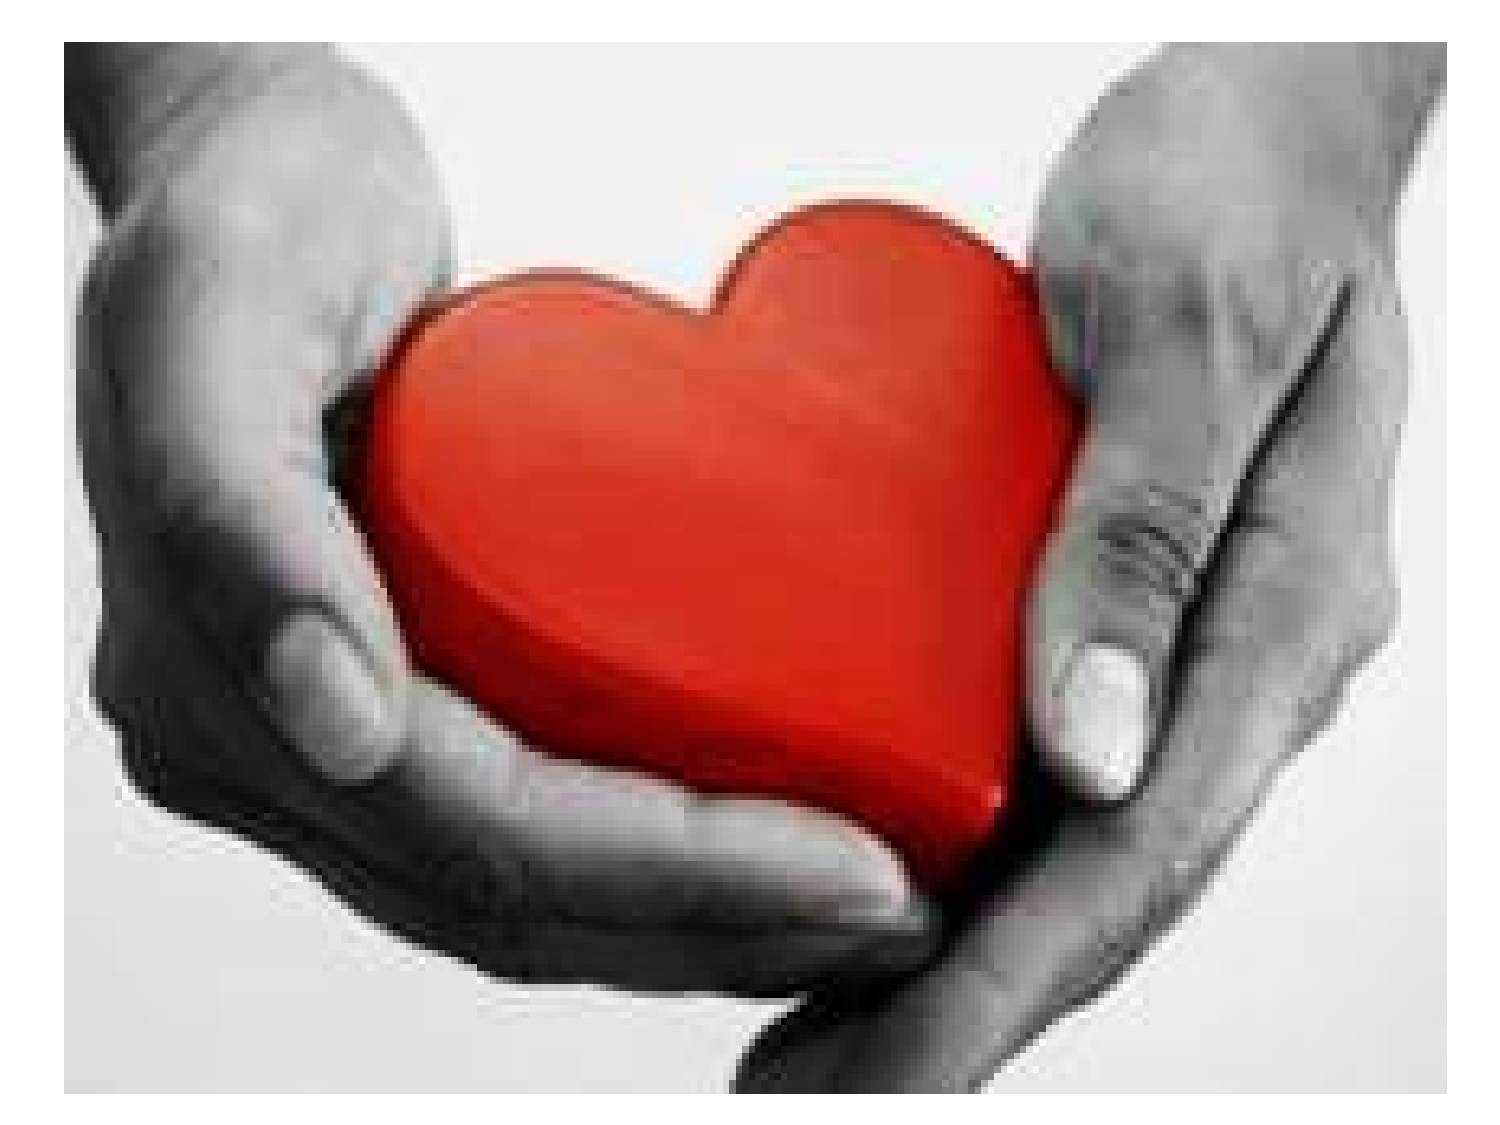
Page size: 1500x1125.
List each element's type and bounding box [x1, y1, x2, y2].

list [64, 42, 1448, 1095]
